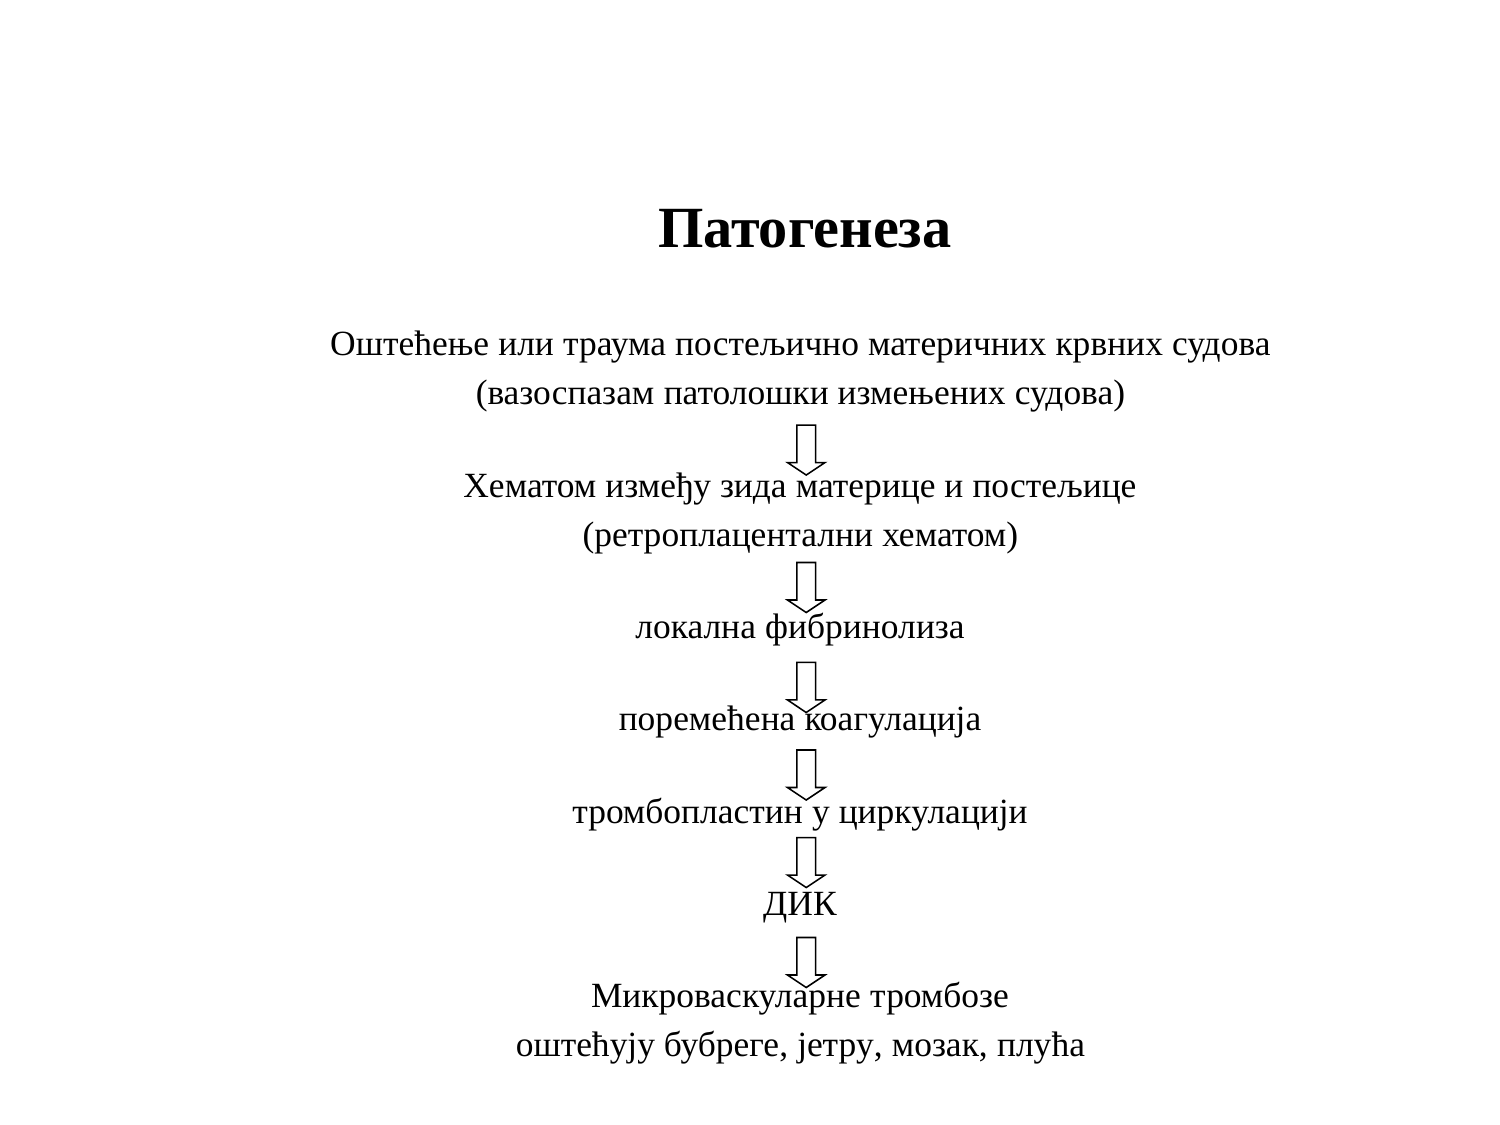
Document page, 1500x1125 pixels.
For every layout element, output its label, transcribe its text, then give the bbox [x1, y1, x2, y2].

title Патогенеза [142, 181, 1482, 267]
text_box [787, 837, 826, 888]
text_box Оштећење или траума постељично материчних крвних судова (вазоспазам патолошки измењених судова) Хематом између зида материце и постељице (ретроплацентални хематом) локална фибринолиза поремећена коагулација тромбопластин у циркулацији ДИК Микроваскуларне тромбозе оштећују бубреге, јетру, мозак, плућа [137, 312, 1463, 1100]
text_box [787, 937, 826, 988]
text_box [787, 562, 826, 613]
text_box [787, 425, 826, 476]
text_box [787, 662, 826, 713]
text_box [787, 750, 826, 801]
